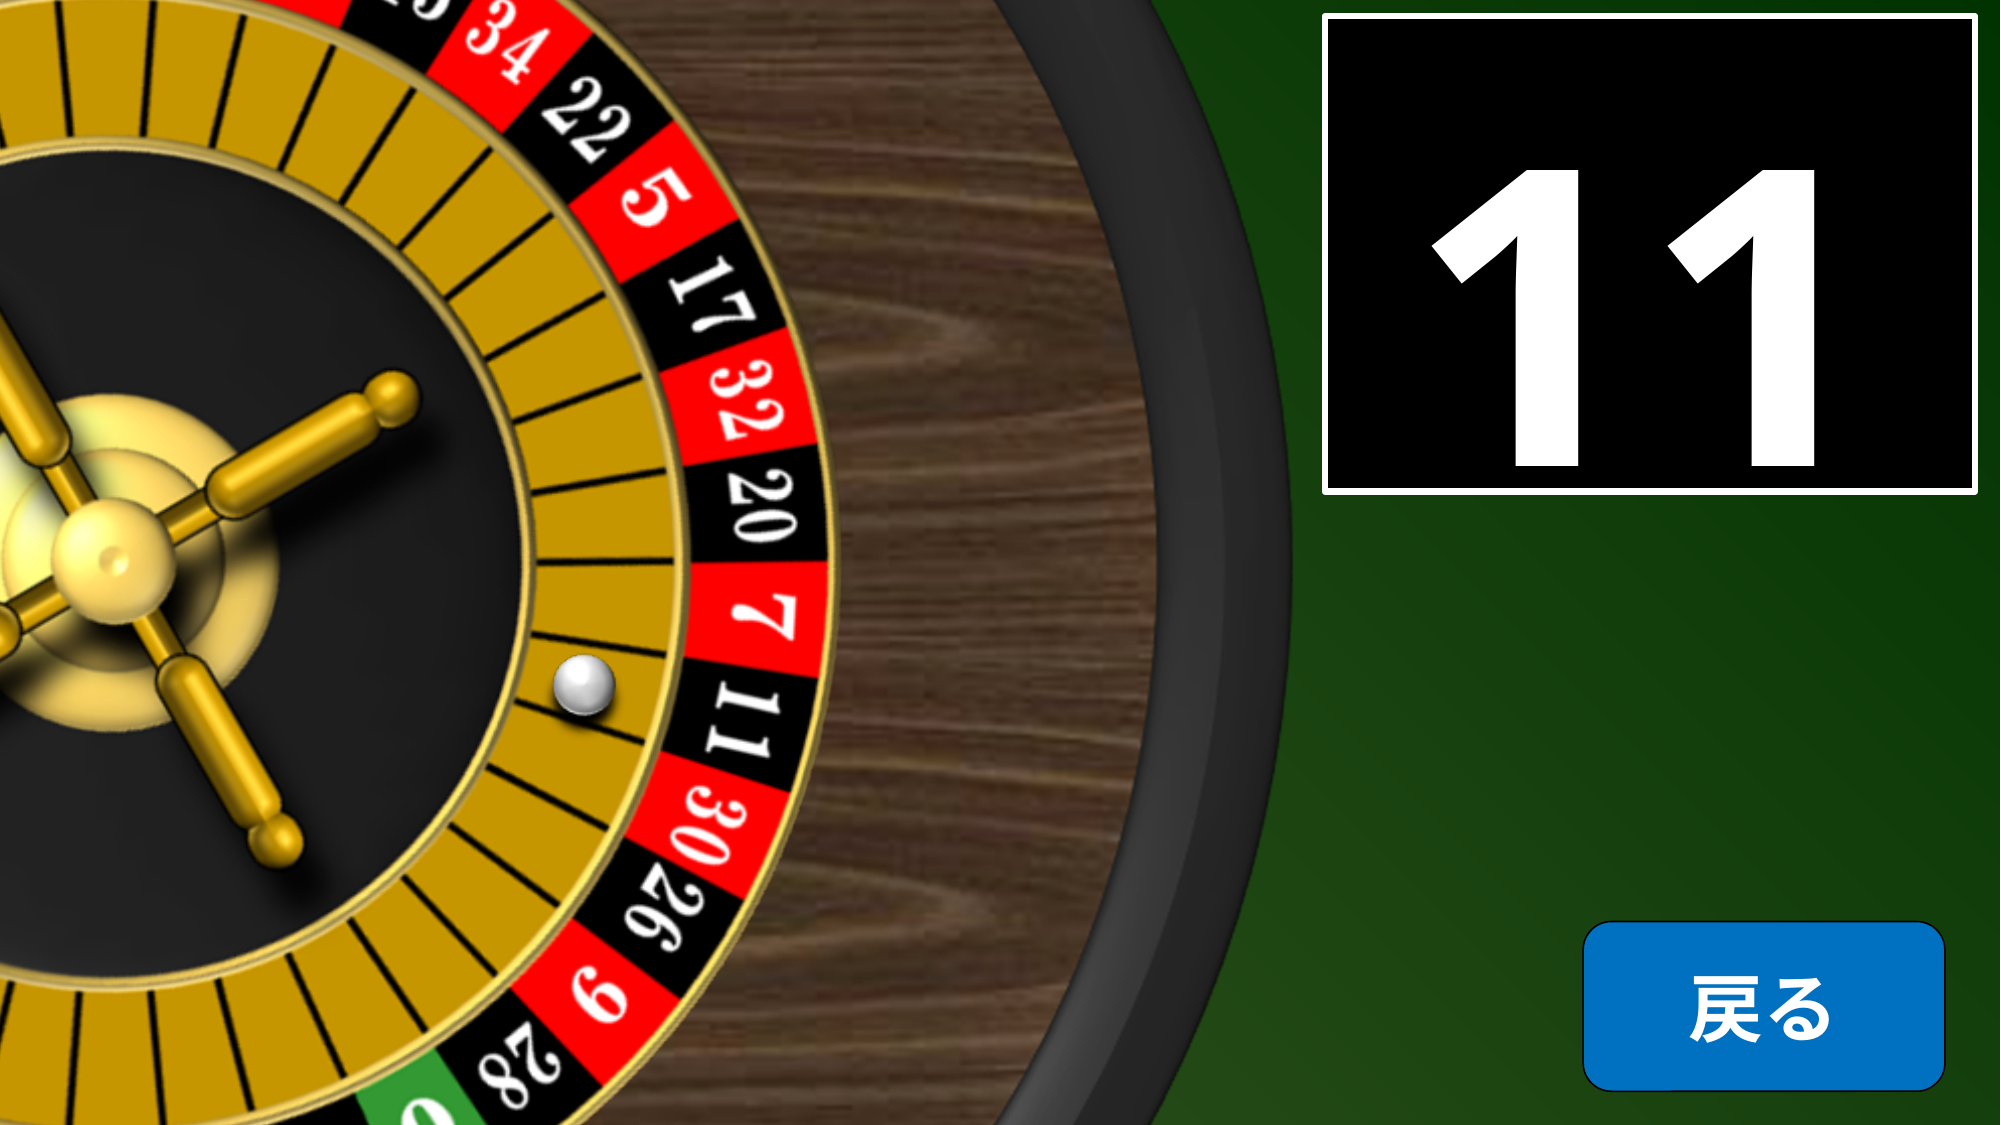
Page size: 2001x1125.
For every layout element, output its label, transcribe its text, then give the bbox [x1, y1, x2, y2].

text_box 戻る [1583, 921, 1945, 1092]
picture [0, 0, 1297, 1125]
text_box 11 [1392, 44, 1896, 558]
text_box [1324, 16, 1975, 492]
